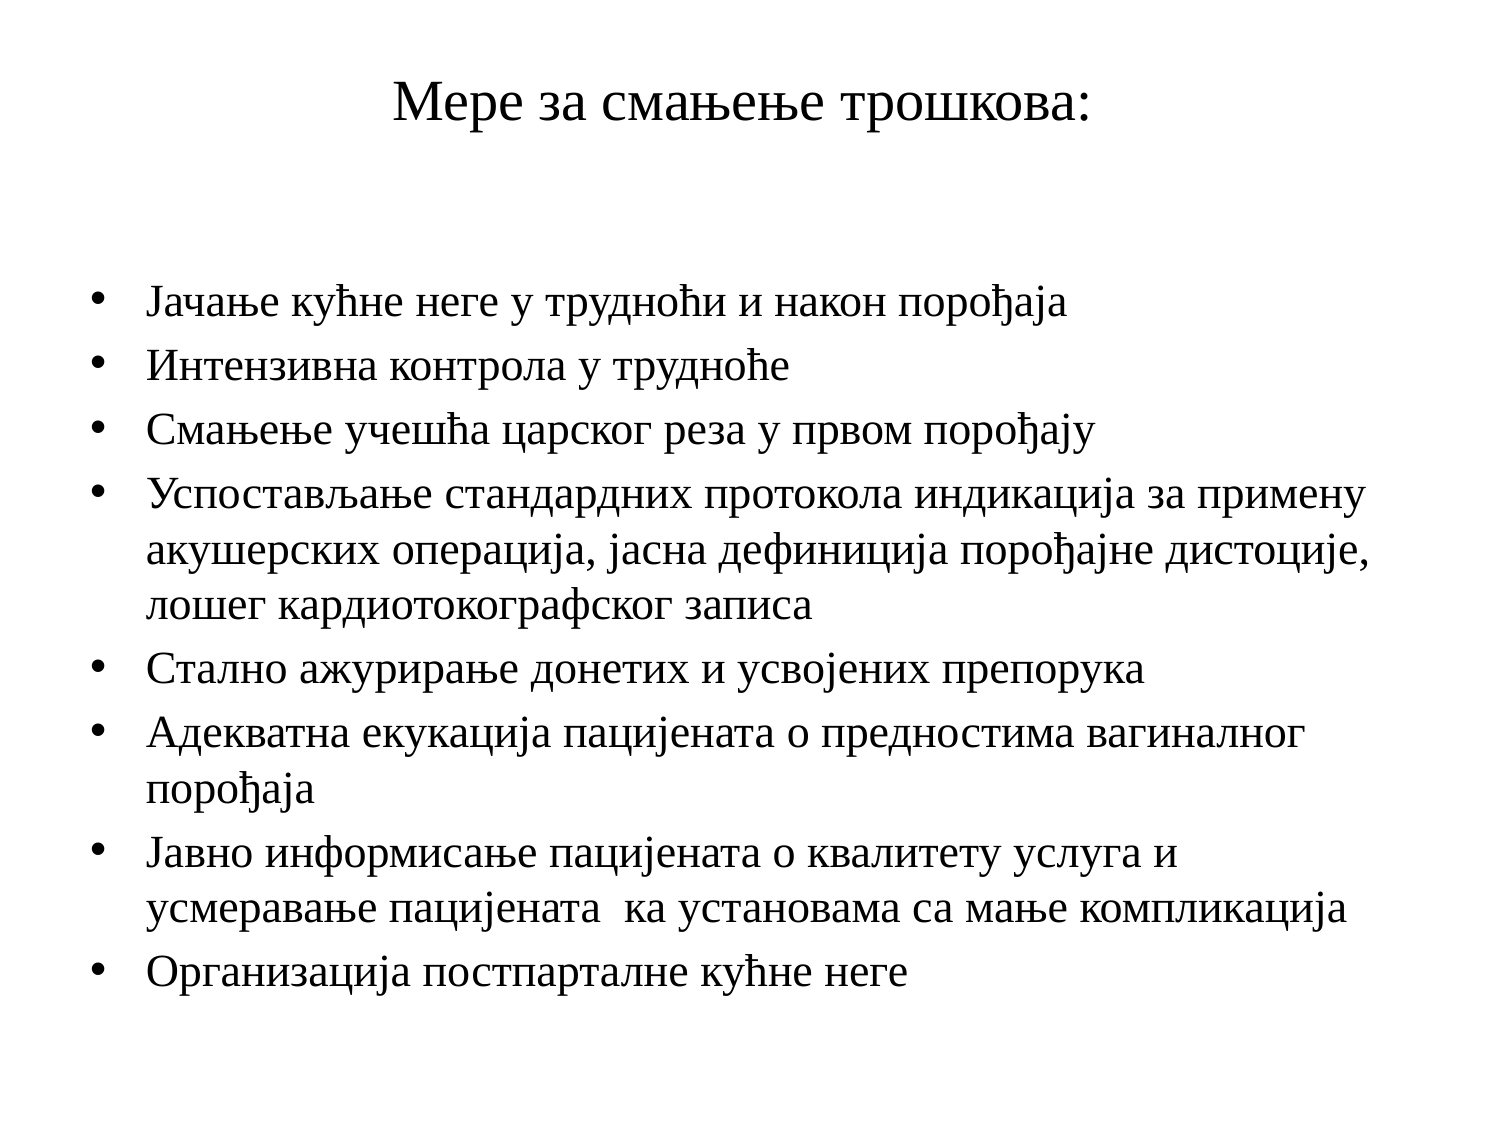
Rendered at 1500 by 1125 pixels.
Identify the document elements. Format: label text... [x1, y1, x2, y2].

title Мере за смањење трошкова: [75, 45, 1425, 149]
list Јачање кућне неге у трудноћи и након порођаја Интензивна контрола у трудноће Смањење учешћа царског реза у првом порођају Успостављање стандардних протокола индикација за примену акушерских операција, јасна дефиниција порођајне дистоције, лошег кардиотокографског записа Стално ажурирање донетих и усвојених препорука Адекватна екукација пацијената о предностима вагиналног порођаја Јавно информисање пацијената о квалитету услуга и усмеравање пацијената ка установама са мање компликација Организација постпарталне кућне неге [75, 262, 1425, 1005]
